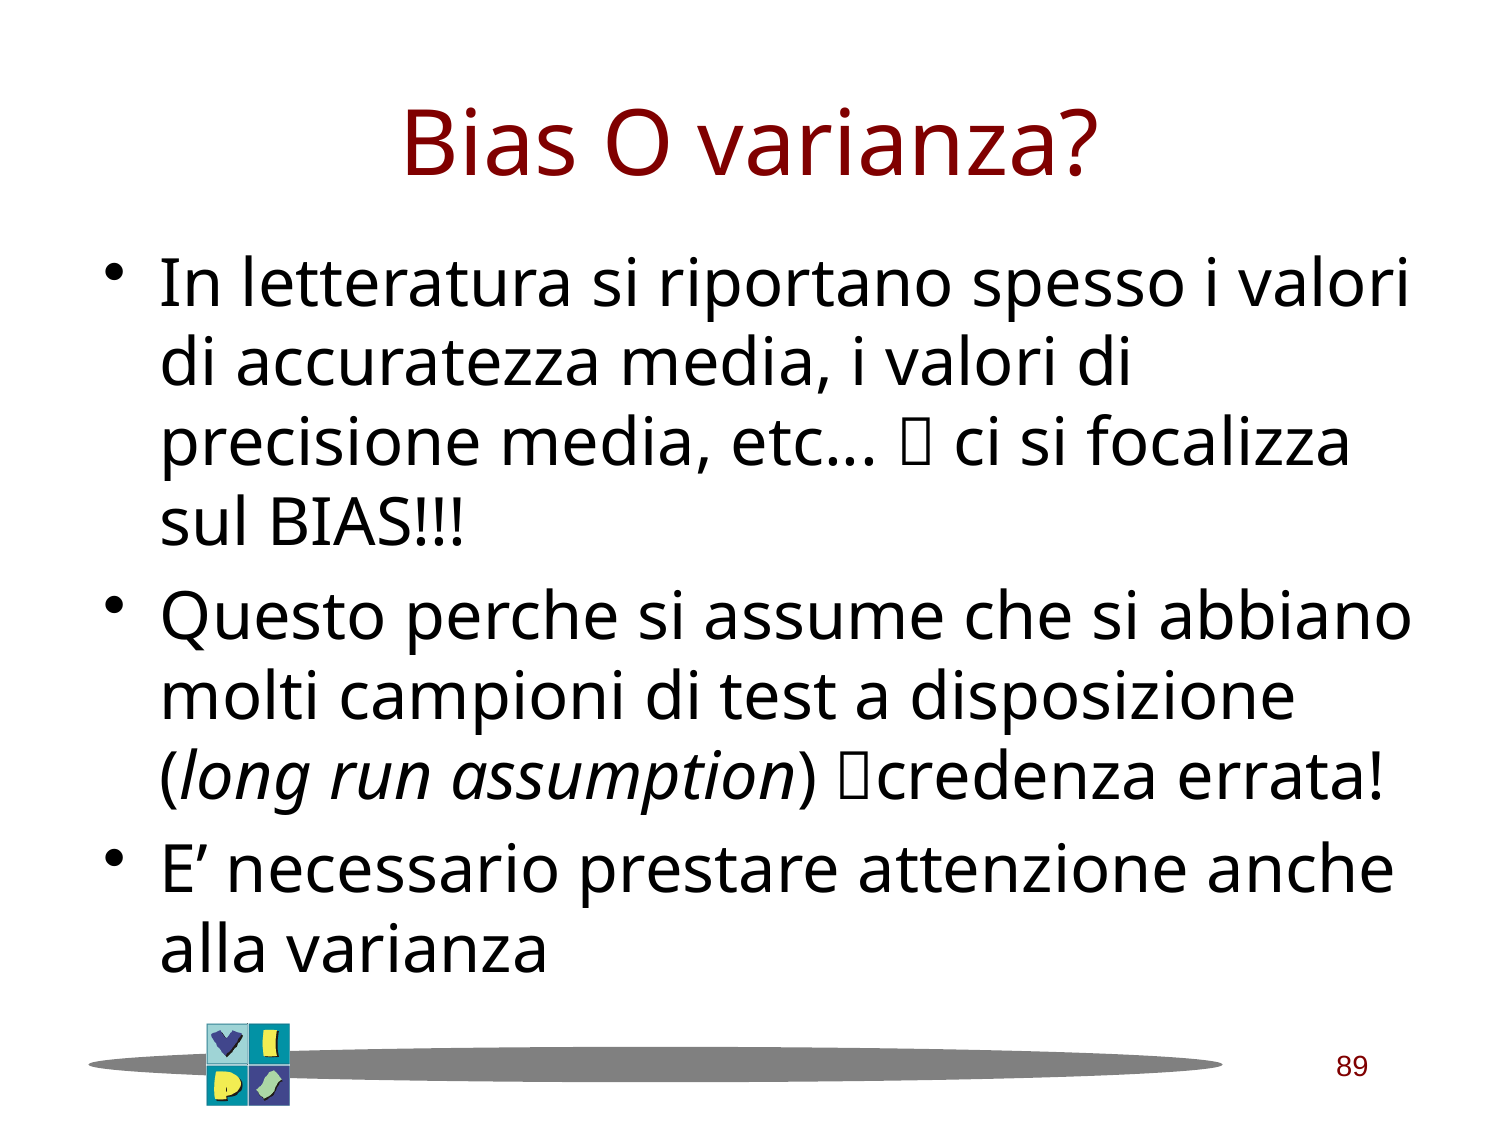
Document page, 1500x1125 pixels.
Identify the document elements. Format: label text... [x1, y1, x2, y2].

title Bias O varianza? [75, 45, 1425, 233]
list In letteratura si riportano spesso i valori di accuratezza media, i valori di precisione media, etc...  ci si focalizza sul BIAS!!! Questo perche si assume che si abbiano molti campioni di test a disposizione (long run assumption) credenza errata! E’ necessario prestare attenzione anche alla varianza [88, 231, 1439, 975]
picture [206, 1023, 290, 1106]
slide_number 89 [1033, 1039, 1384, 1118]
